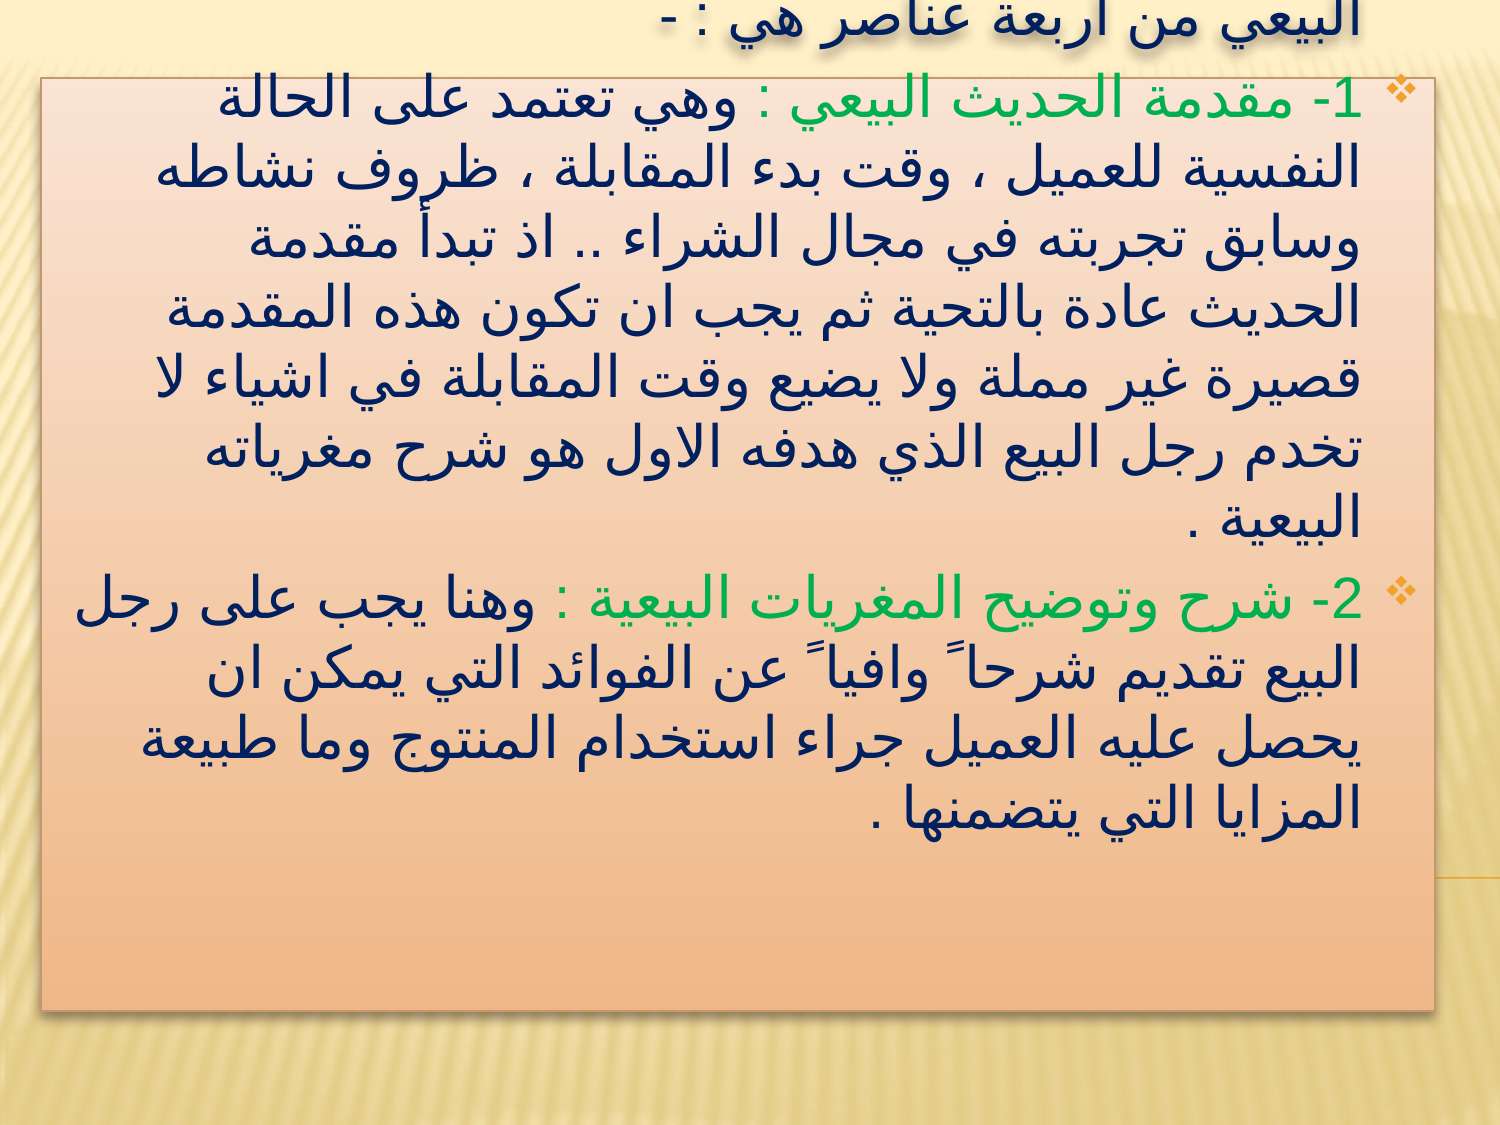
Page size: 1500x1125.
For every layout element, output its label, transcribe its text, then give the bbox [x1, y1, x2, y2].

subtitle رابعا ً / الحديث البيعي : ويتكون الحديث البيعي من اربعة عناصر هي : - 1- مقدمة الحديث البيعي : وهي تعتمد على الحالة النفسية للعميل ، وقت بدء المقابلة ، ظروف نشاطه وسابق تجربته في مجال الشراء .. اذ تبدأ مقدمة الحديث عادة بالتحية ثم يجب ان تكون هذه المقدمة قصيرة غير مملة ولا يضيع وقت المقابلة في اشياء لا تخدم رجل البيع الذي هدفه الاول هو شرح مغرياته البيعية . 2- شرح وتوضيح المغريات البيعية : وهنا يجب على رجل البيع تقديم شرحا ً وافيا ً عن الفوائد التي يمكن ان يحصل عليه العميل جراء استخدام المنتوج وما طبيعة المزايا التي يتضمنها . [40, 77, 1436, 1012]
